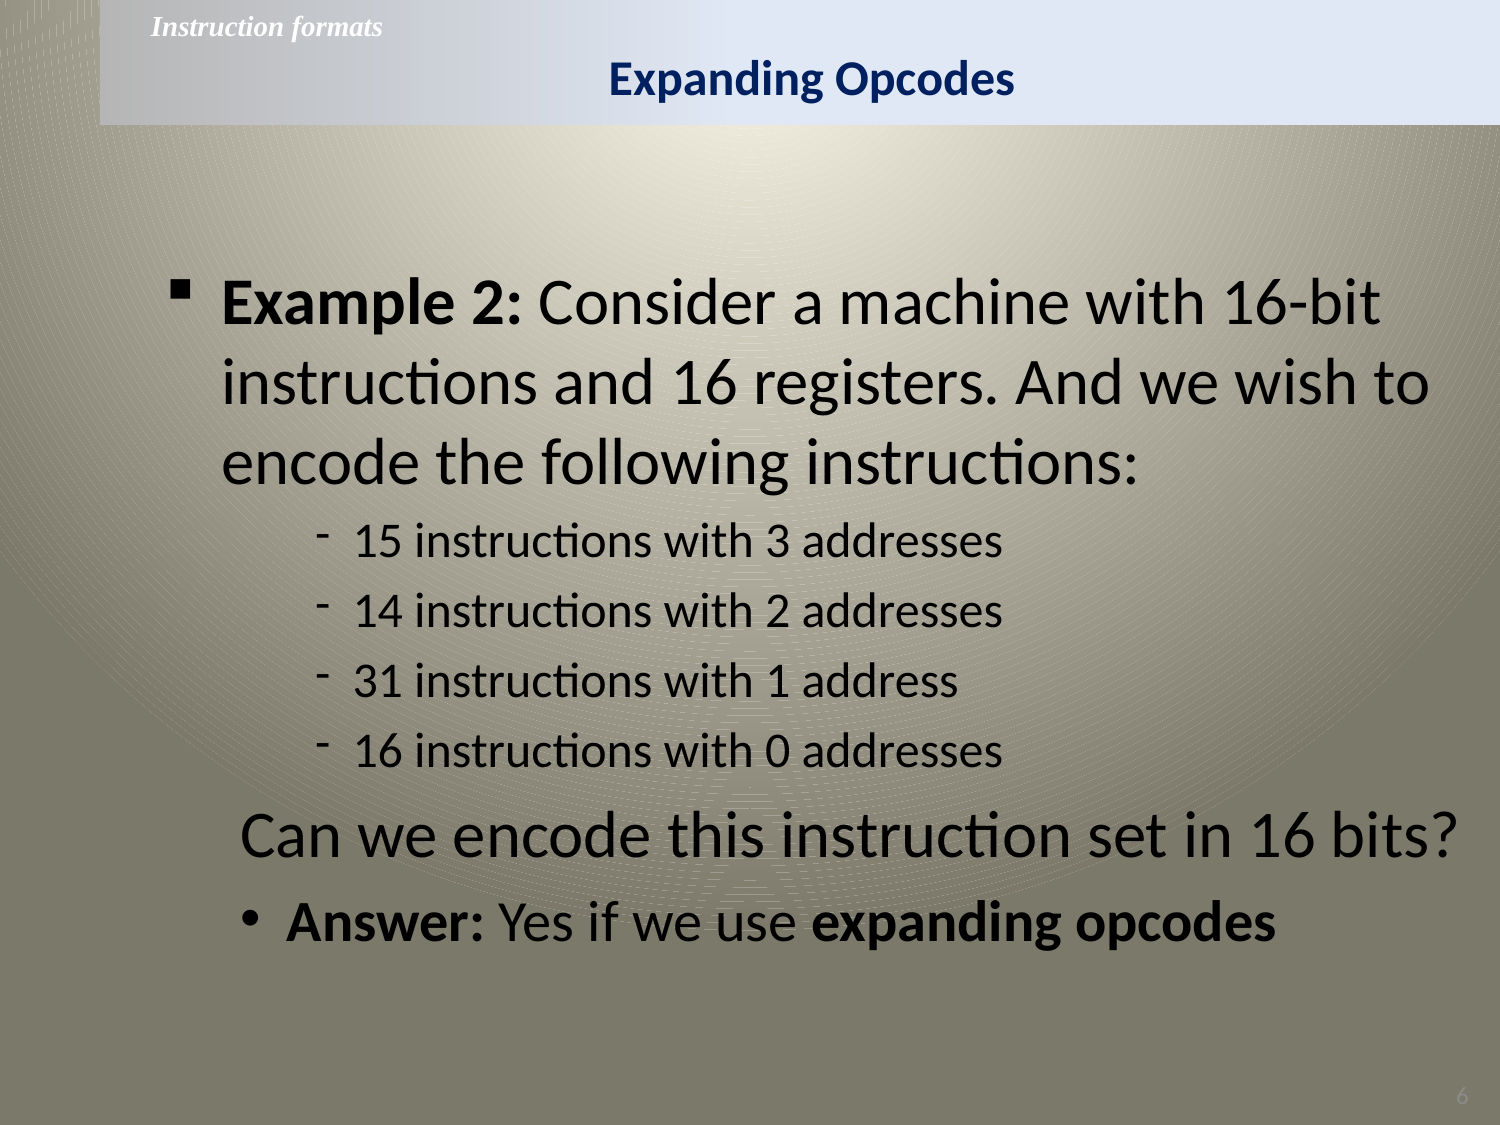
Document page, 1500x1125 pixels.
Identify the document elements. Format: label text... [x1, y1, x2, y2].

list Instruction formats [135, 0, 625, 50]
list Example 2: Consider a machine with 16-bit instructions and 16 registers. And we wish to encode the following instructions: 15 instructions with 3 addresses 14 instructions with 2 addresses 31 instructions with 1 address 16 instructions with 0 addresses Can we encode this instruction set in 16 bits? Answer: Yes if we use expanding opcodes [150, 249, 1488, 993]
title Expanding Opcodes [135, 37, 1500, 113]
